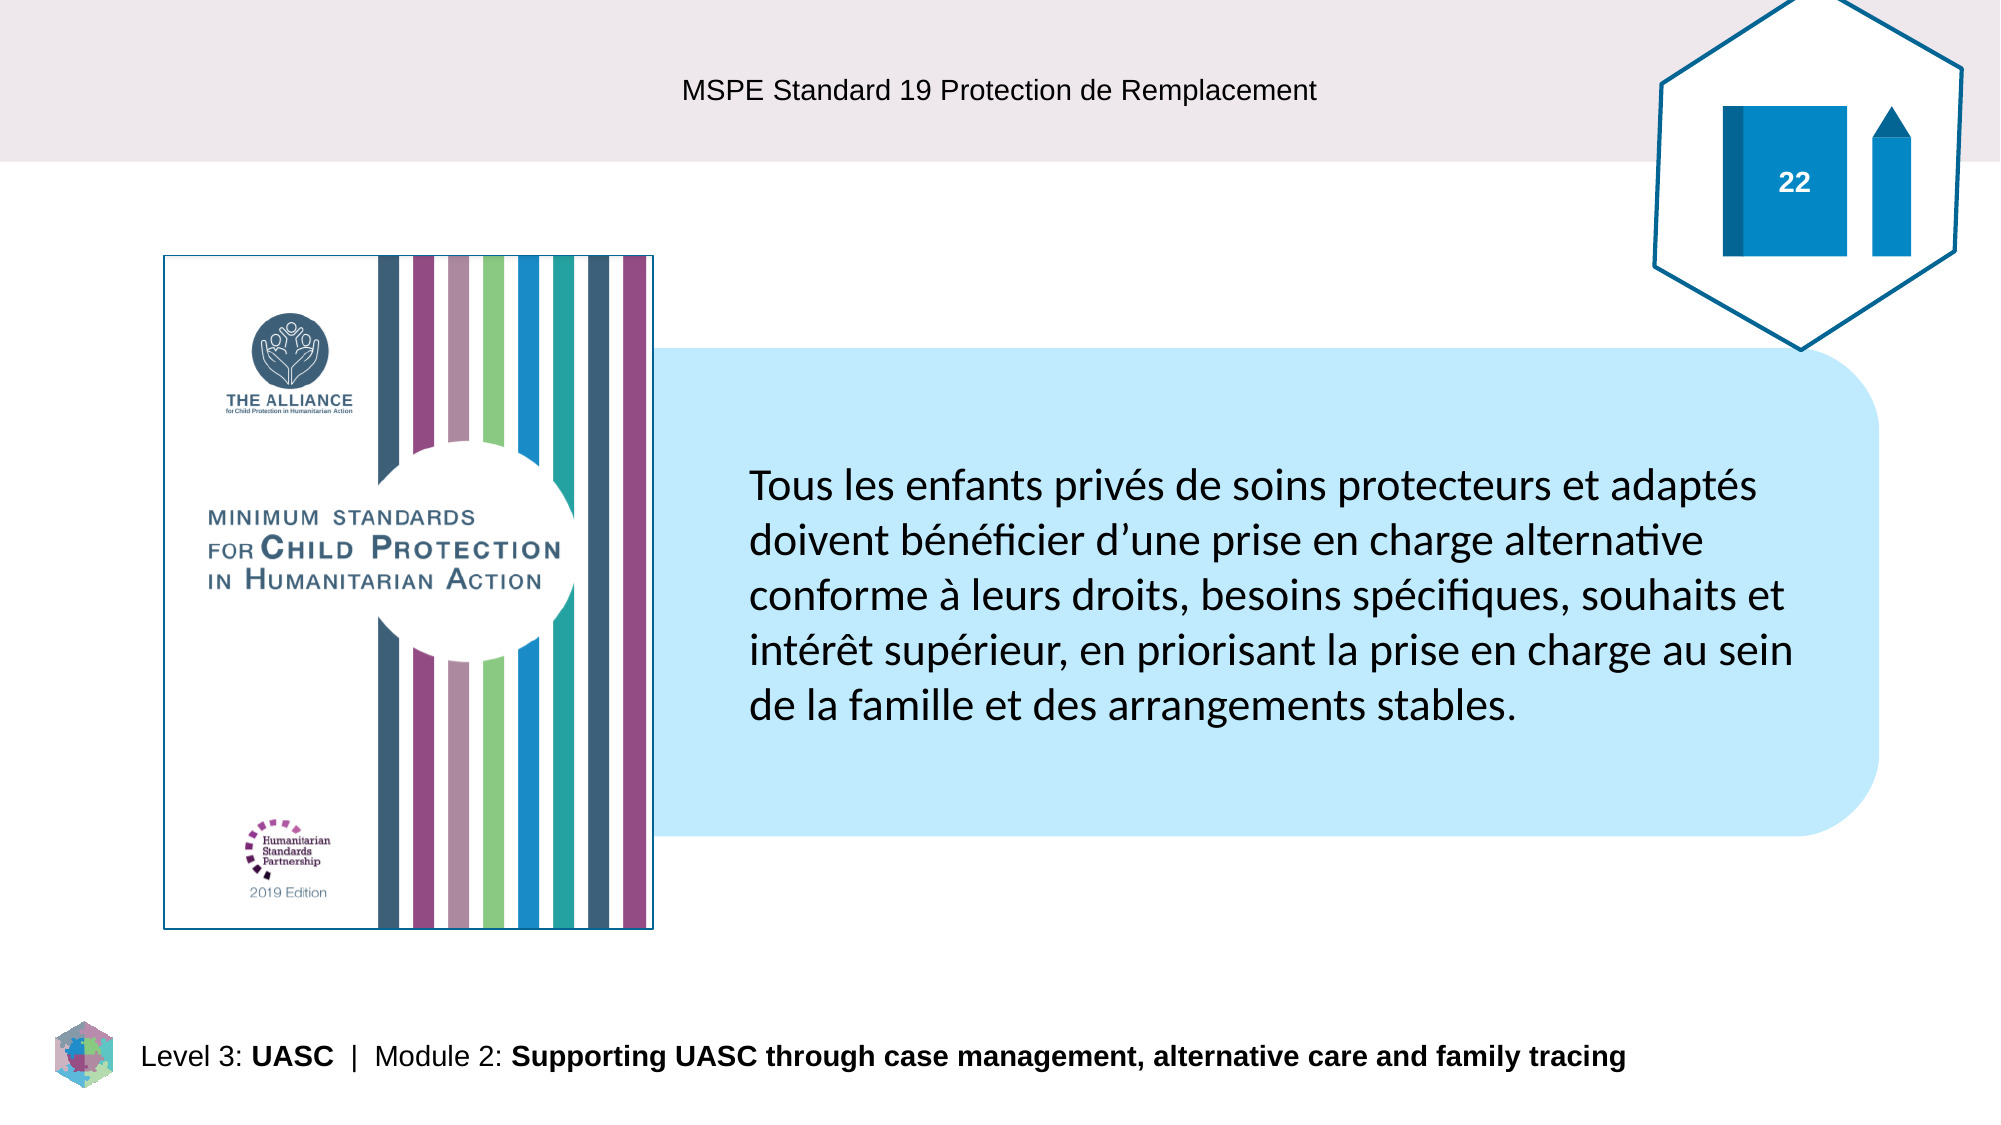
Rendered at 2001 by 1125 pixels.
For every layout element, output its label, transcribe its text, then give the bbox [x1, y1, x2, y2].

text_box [657, 347, 1880, 837]
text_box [1654, 0, 1962, 351]
picture [55, 1021, 113, 1088]
title MSPE Standard 19 Protection de Remplacement [137, 19, 1649, 163]
picture [166, 257, 651, 927]
